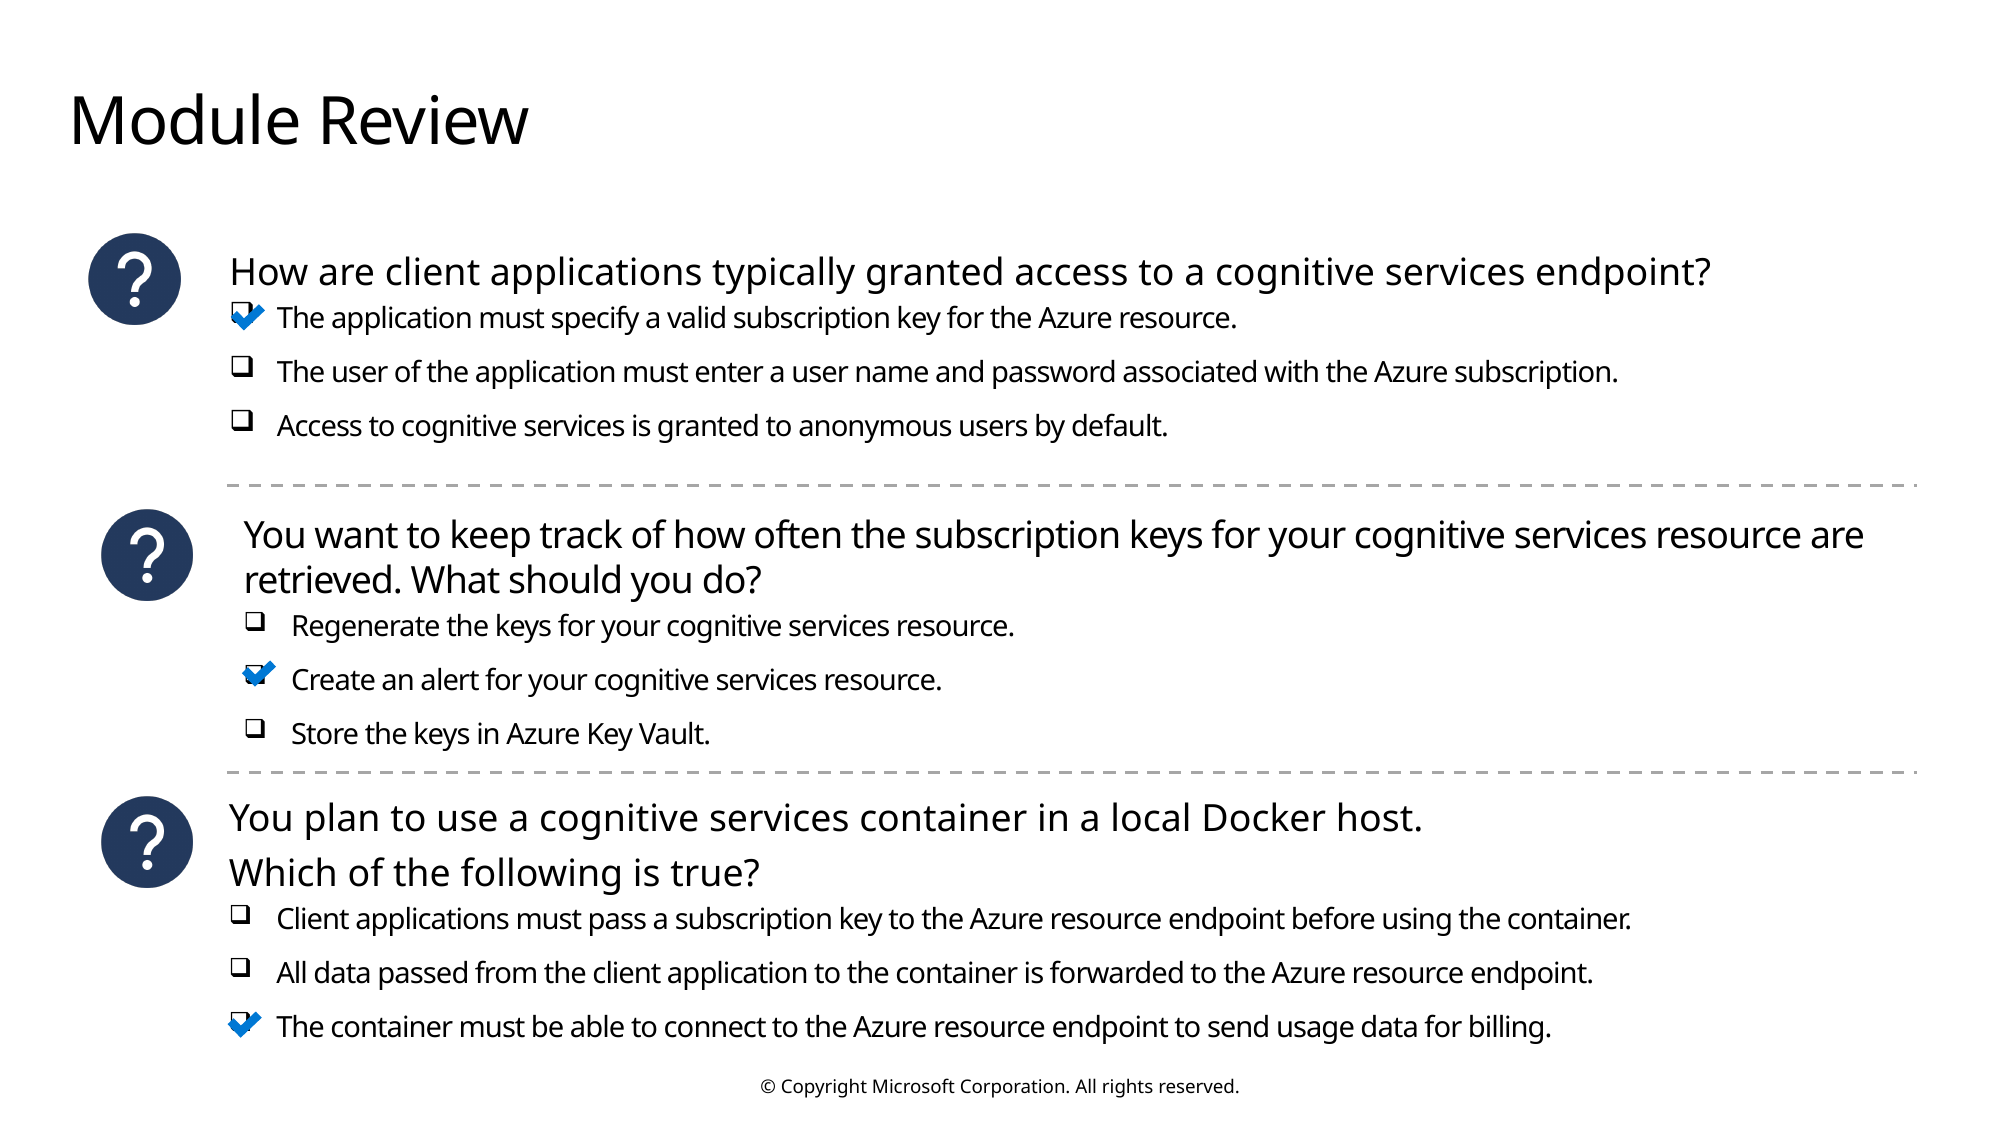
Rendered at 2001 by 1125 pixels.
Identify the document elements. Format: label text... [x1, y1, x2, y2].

picture [88, 497, 205, 614]
text_box [231, 1015, 259, 1035]
text_box You want to keep track of how often the subscription keys for your cognitive services resource are retrieved. What should you do? Regenerate the keys for your cognitive services resource. Create an alert for your cognitive services resource. Store the keys in Azure Key Vault. [228, 503, 1971, 755]
picture [88, 784, 205, 900]
text_box How are client applications typically granted access to a cognitive services endpoint? The application must specify a valid subscription key for the Azure resource. The user of the application must enter a user name and password associated with the Azure subscription. Access to cognitive services is granted to anonymous users by default. [214, 240, 1946, 468]
title Module Review [68, 72, 1930, 184]
picture [76, 221, 193, 337]
text_box [234, 307, 262, 327]
text_box You plan to use a cognitive services container in a local Docker host. Which of the following is true? Client applications must pass a subscription key to the Azure resource endpoint before using the container. All data passed from the client application to the container is forwarded to the Azure resource endpoint. The container must be able to connect to the Azure resource endpoint to send usage data for billing. [228, 804, 1933, 1041]
text_box [245, 664, 273, 684]
